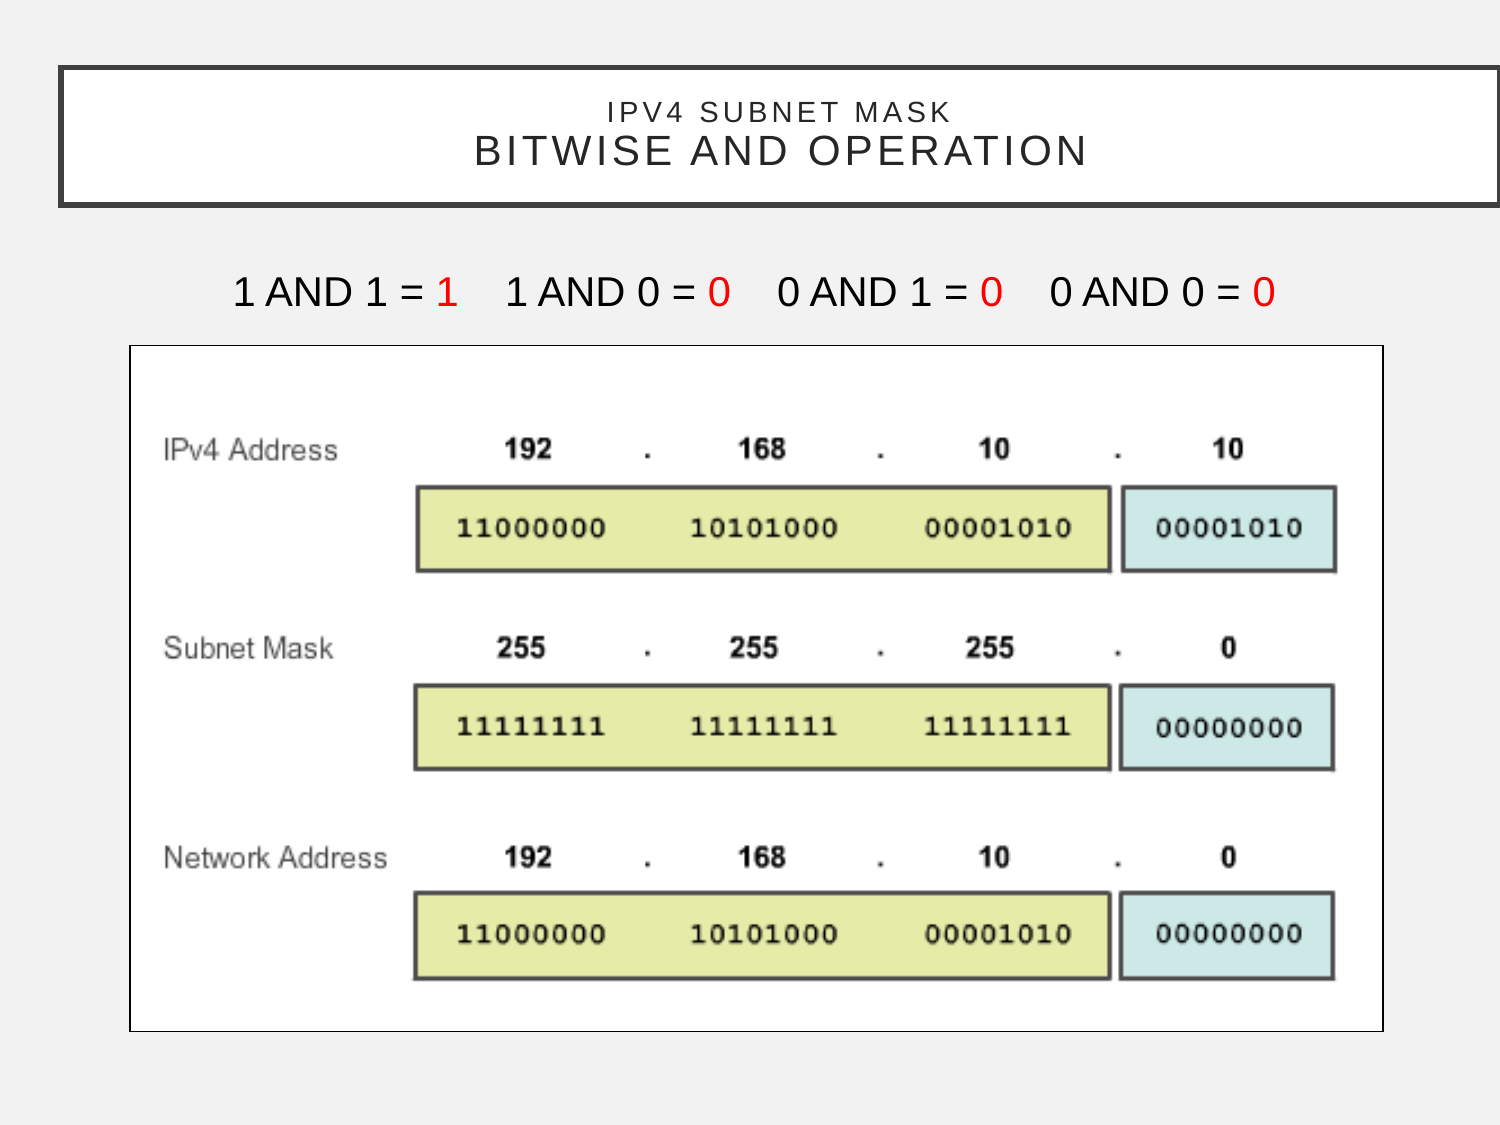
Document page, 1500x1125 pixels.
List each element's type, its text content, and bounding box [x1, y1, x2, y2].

text_box 1 AND 1 = 1 1 AND 0 = 0 0 AND 1 = 0 0 AND 0 = 0 [206, 262, 1291, 323]
picture [130, 346, 1383, 1031]
title IPv4 Subnet Mask Bitwise AND Operation [58, 65, 1500, 208]
